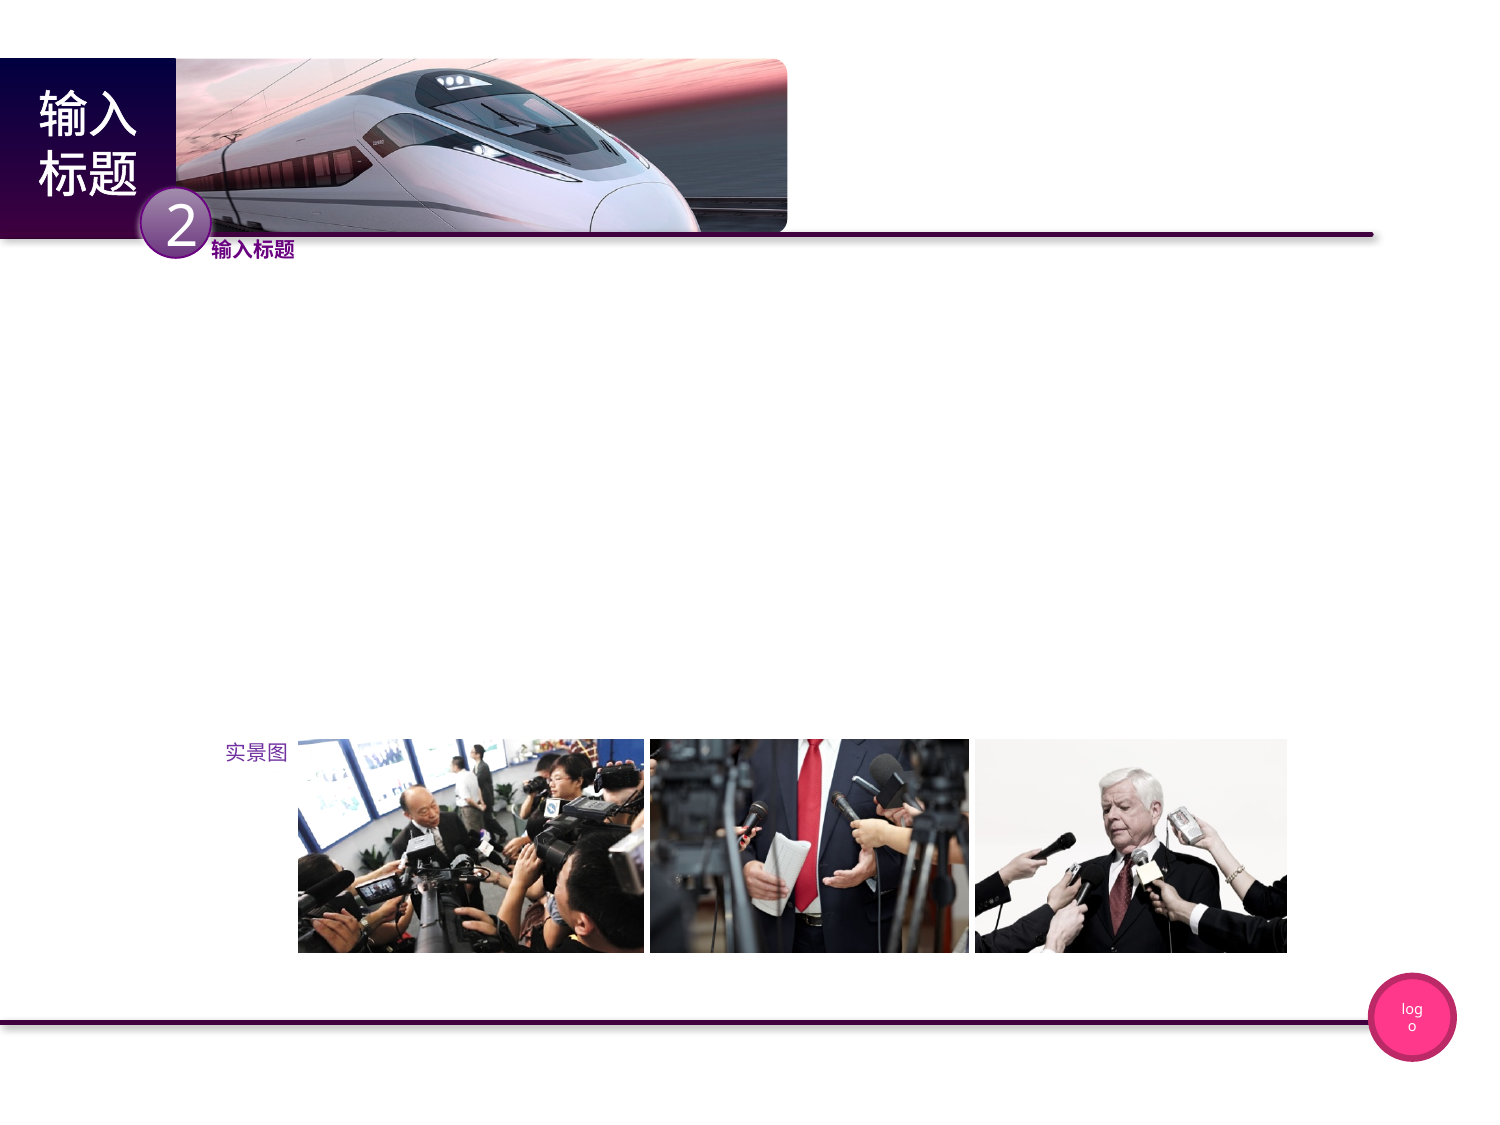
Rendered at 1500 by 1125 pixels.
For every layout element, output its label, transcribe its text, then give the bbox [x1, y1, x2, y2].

text_box 输入标题 [196, 228, 481, 270]
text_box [298, 739, 1287, 953]
text_box 2 [139, 186, 212, 259]
text_box 实景图 [210, 731, 388, 773]
picture [158, 58, 788, 232]
text_box 输入标题 [11, 74, 164, 210]
